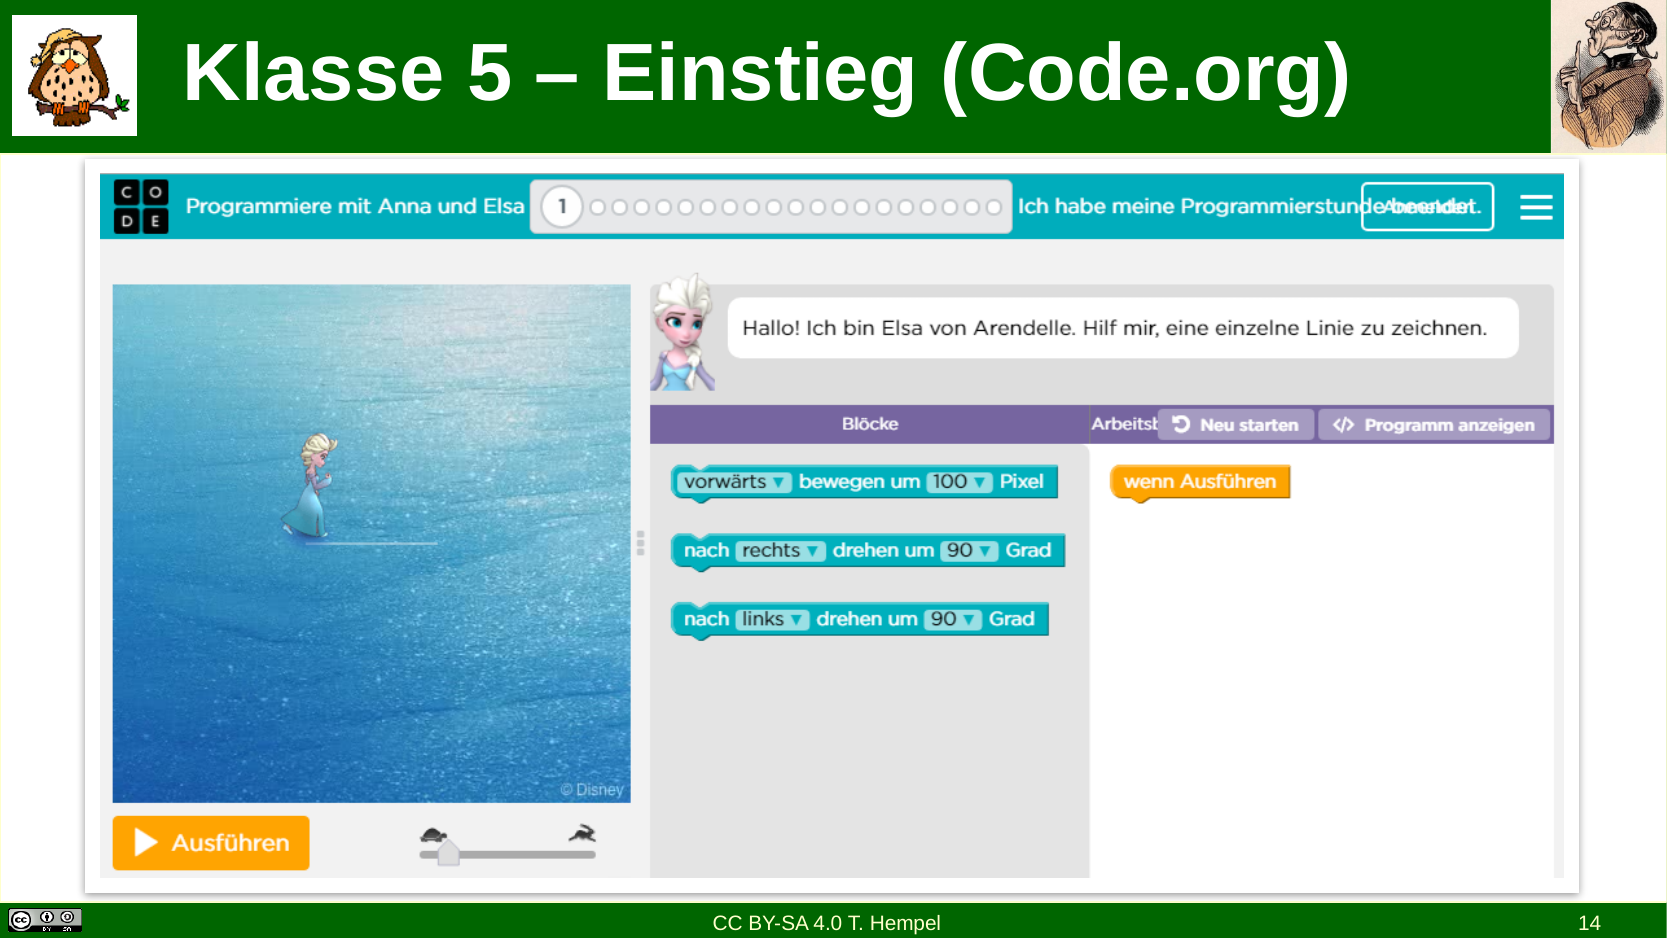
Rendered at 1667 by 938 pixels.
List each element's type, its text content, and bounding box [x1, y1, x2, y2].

footer CC BY-SA 4.0 T. Hempel [465, 901, 1188, 927]
picture [99, 173, 1565, 879]
picture [8, 908, 82, 932]
slide_number 14 [1227, 901, 1616, 927]
title Klasse 5 – Einstieg (Code.org) [167, 17, 1516, 125]
picture [12, 15, 137, 136]
picture [1550, 0, 1667, 153]
